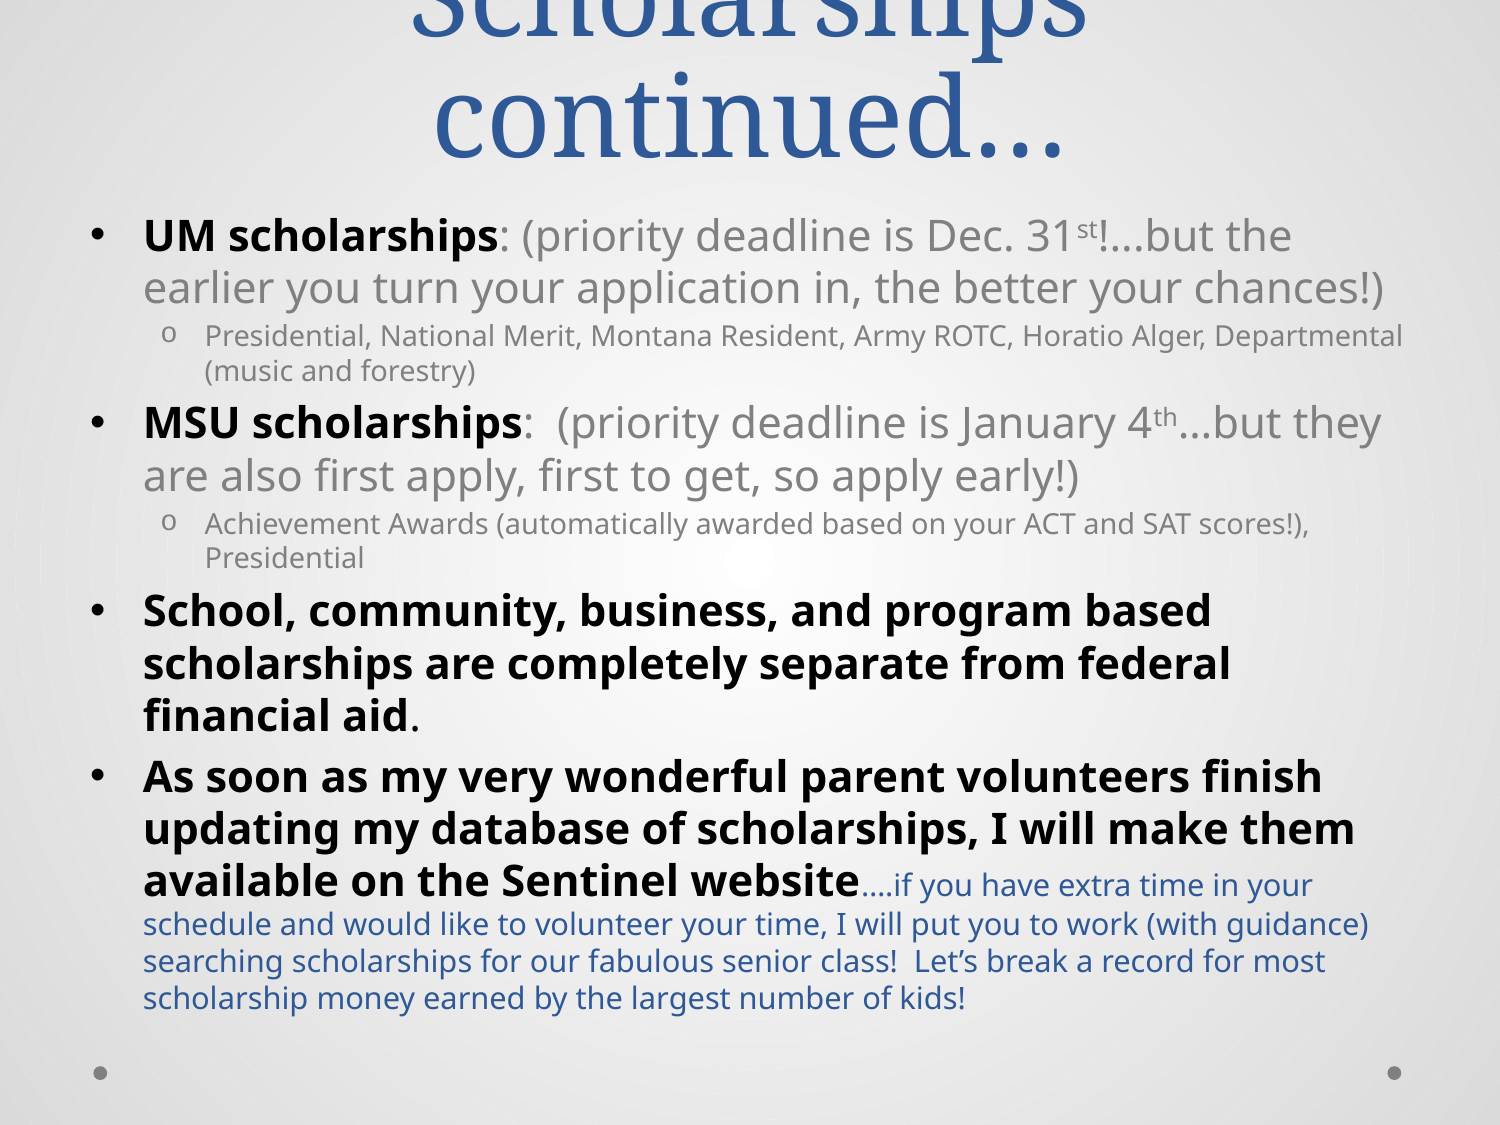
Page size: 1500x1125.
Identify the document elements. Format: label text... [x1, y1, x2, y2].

list UM scholarships: (priority deadline is Dec. 31st!...but the earlier you turn your application in, the better your chances!) Presidential, National Merit, Montana Resident, Army ROTC, Horatio Alger, Departmental (music and forestry) MSU scholarships: (priority deadline is January 4th…but they are also first apply, first to get, so apply early!) Achievement Awards (automatically awarded based on your ACT and SAT scores!), Presidential School, community, business, and program based scholarships are completely separate from federal financial aid. As soon as my very wonderful parent volunteers finish updating my database of scholarships, I will make them available on the Sentinel website….if you have extra time in your schedule and would like to volunteer your time, I will put you to work (with guidance) searching scholarships for our fabulous senior class! Let’s break a record for most scholarship money earned by the largest number of kids! [75, 200, 1425, 1038]
title Scholarships continued… [75, 50, 1425, 188]
